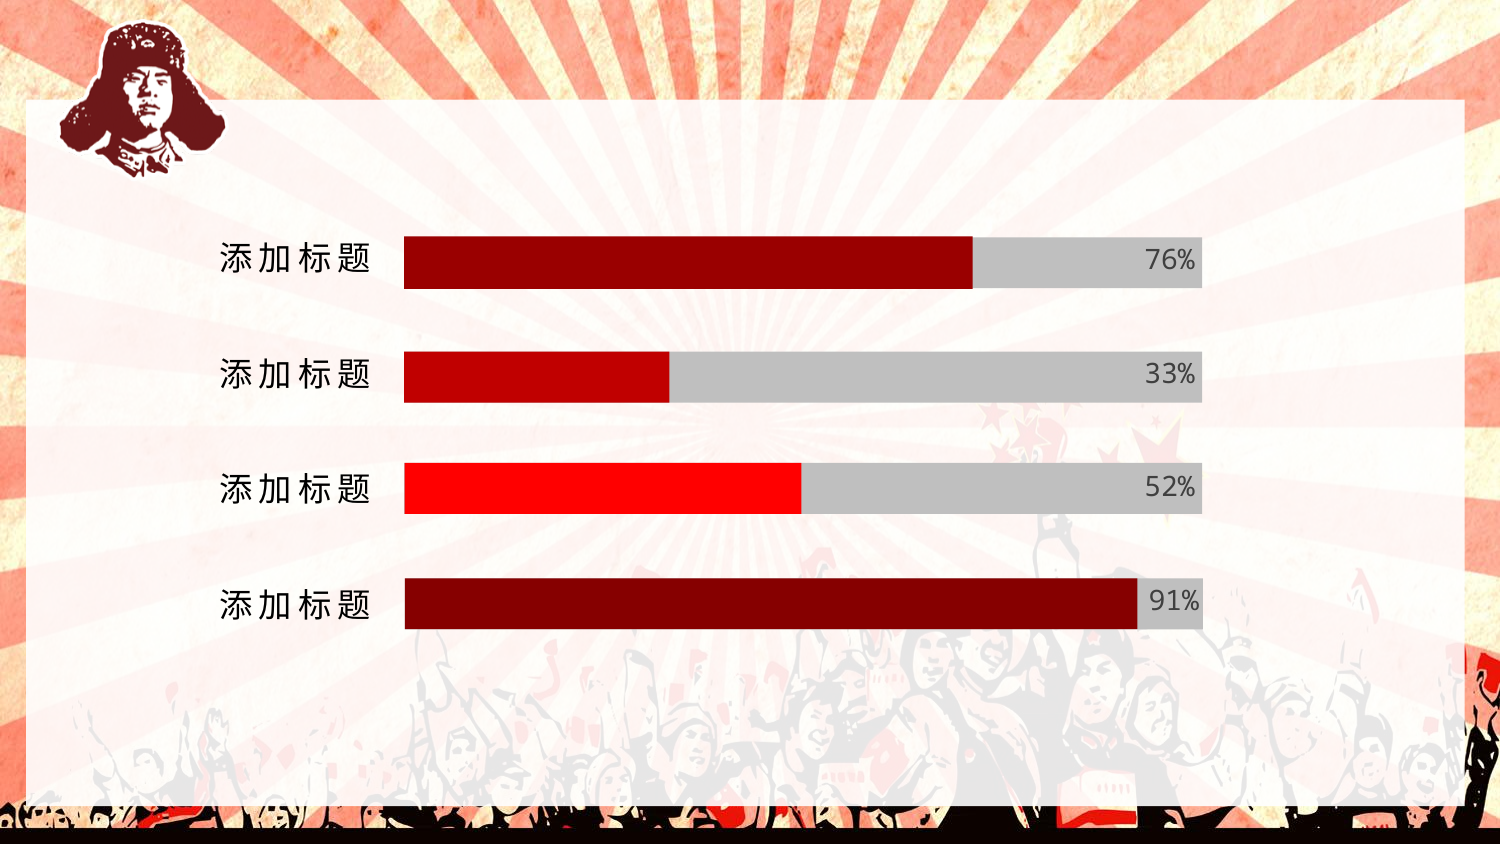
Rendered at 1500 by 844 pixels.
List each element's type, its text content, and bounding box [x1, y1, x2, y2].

picture [0, 0, 1500, 844]
text_box 添加标题 [204, 460, 387, 516]
text_box 添加标题 [204, 345, 387, 401]
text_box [404, 347, 1213, 409]
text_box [404, 461, 1213, 522]
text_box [404, 234, 1213, 295]
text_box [404, 574, 1217, 636]
text_box 添加标题 [204, 576, 387, 632]
text_box 添加标题 [204, 230, 387, 285]
